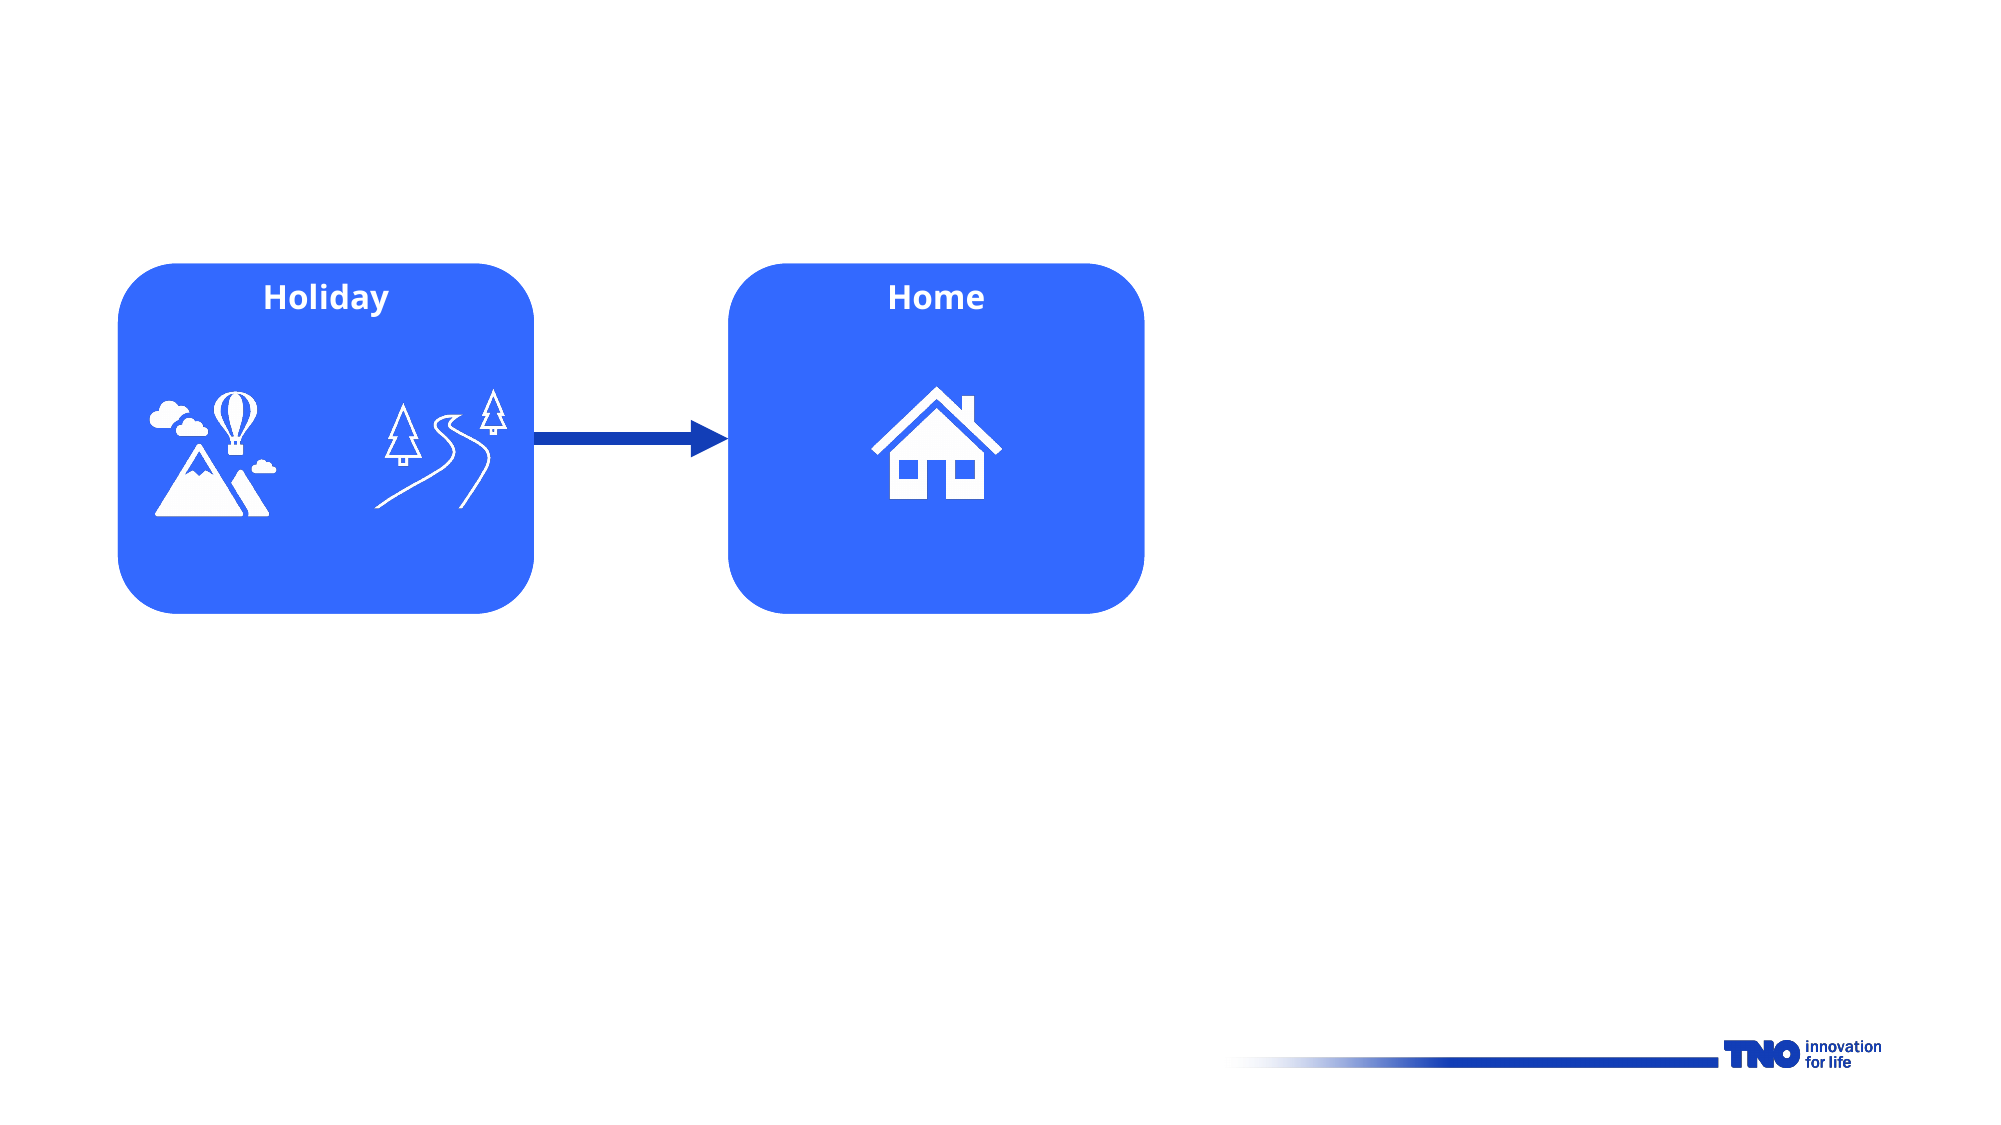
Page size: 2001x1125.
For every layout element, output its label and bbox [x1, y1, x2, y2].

text_box [728, 263, 1145, 614]
picture [1222, 1040, 1882, 1068]
text_box [117, 263, 534, 614]
